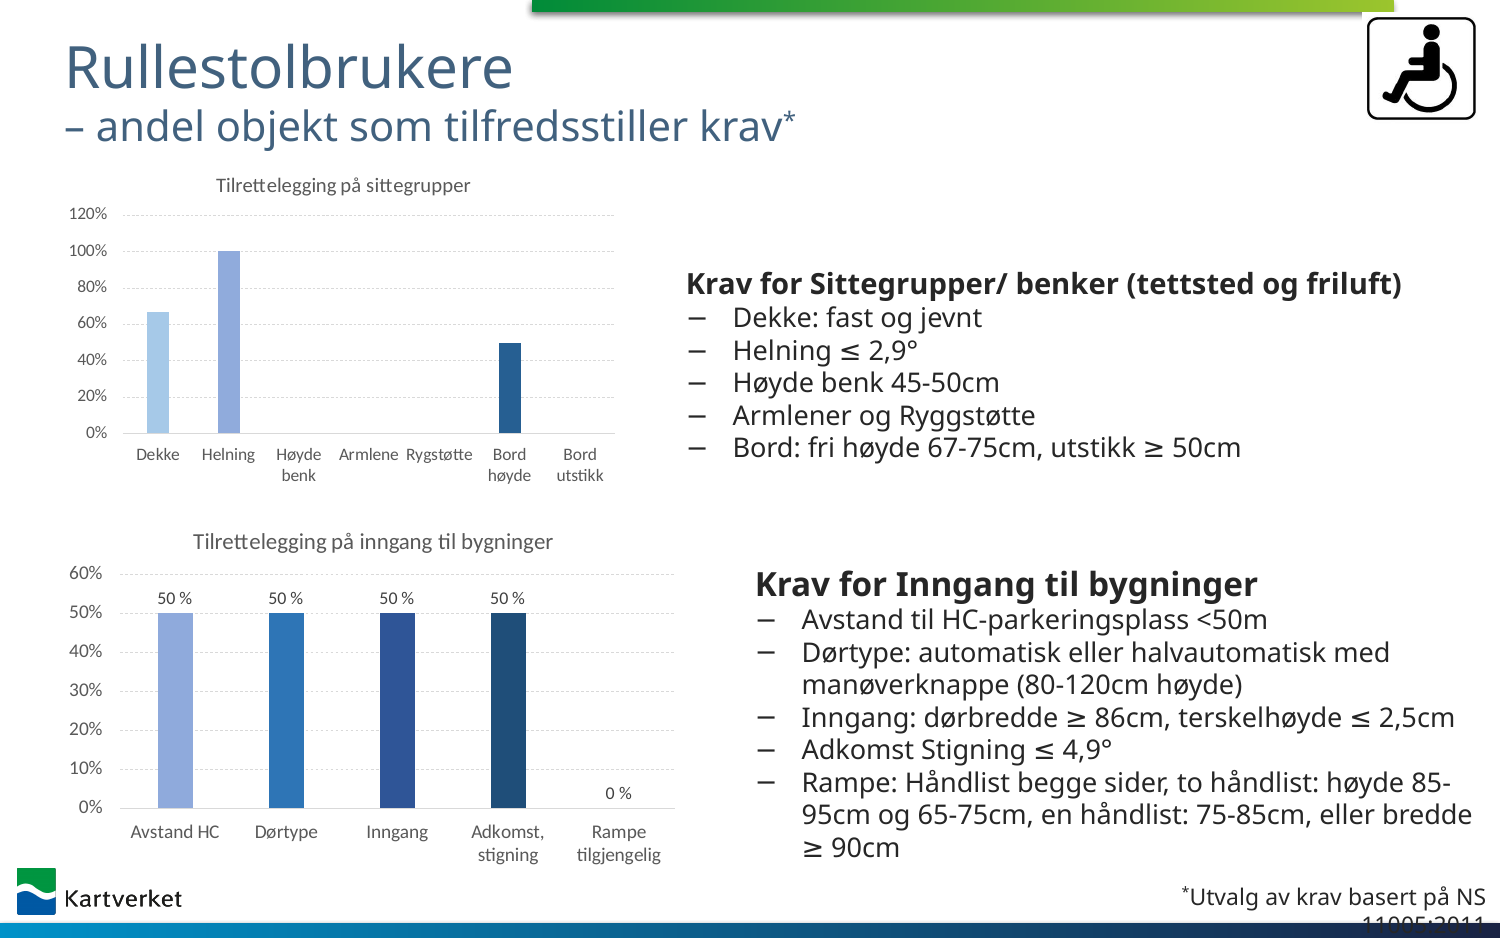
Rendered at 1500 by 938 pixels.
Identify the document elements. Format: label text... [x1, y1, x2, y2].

picture [62, 520, 685, 874]
text_box *Utvalg av krav basert på NS 11005:2011 [1068, 873, 1500, 938]
picture [1362, 12, 1481, 126]
text_box Krav for Inngang til bygninger Avstand til HC-parkeringsplass <50m Dørtype: automatisk eller halvautomatisk med manøverknappe (80-120cm høyde) Inngang: dørbredde ≥ 86cm, terskelhøyde ≤ 2,5cm Adkomst Stigning ≤ 4,9° Rampe: Håndlist begge sider, to håndlist: høyde 85-95cm og 65-75cm, en håndlist: 75-85cm, eller bredde ≥ 90cm [740, 555, 1491, 870]
picture [62, 166, 625, 492]
text_box Rullestolbrukere – andel objekt som tilfredsstiller krav* [49, 25, 1431, 158]
text_box Krav for Sittegrupper/ benker (tettsted og friluft) Dekke: fast og jevnt Helning ≤ 2,9° Høyde benk 45-50cm Armlener og Ryggstøtte Bord: fri høyde 67-75cm, utstikk ≥ 50cm [670, 258, 1418, 471]
